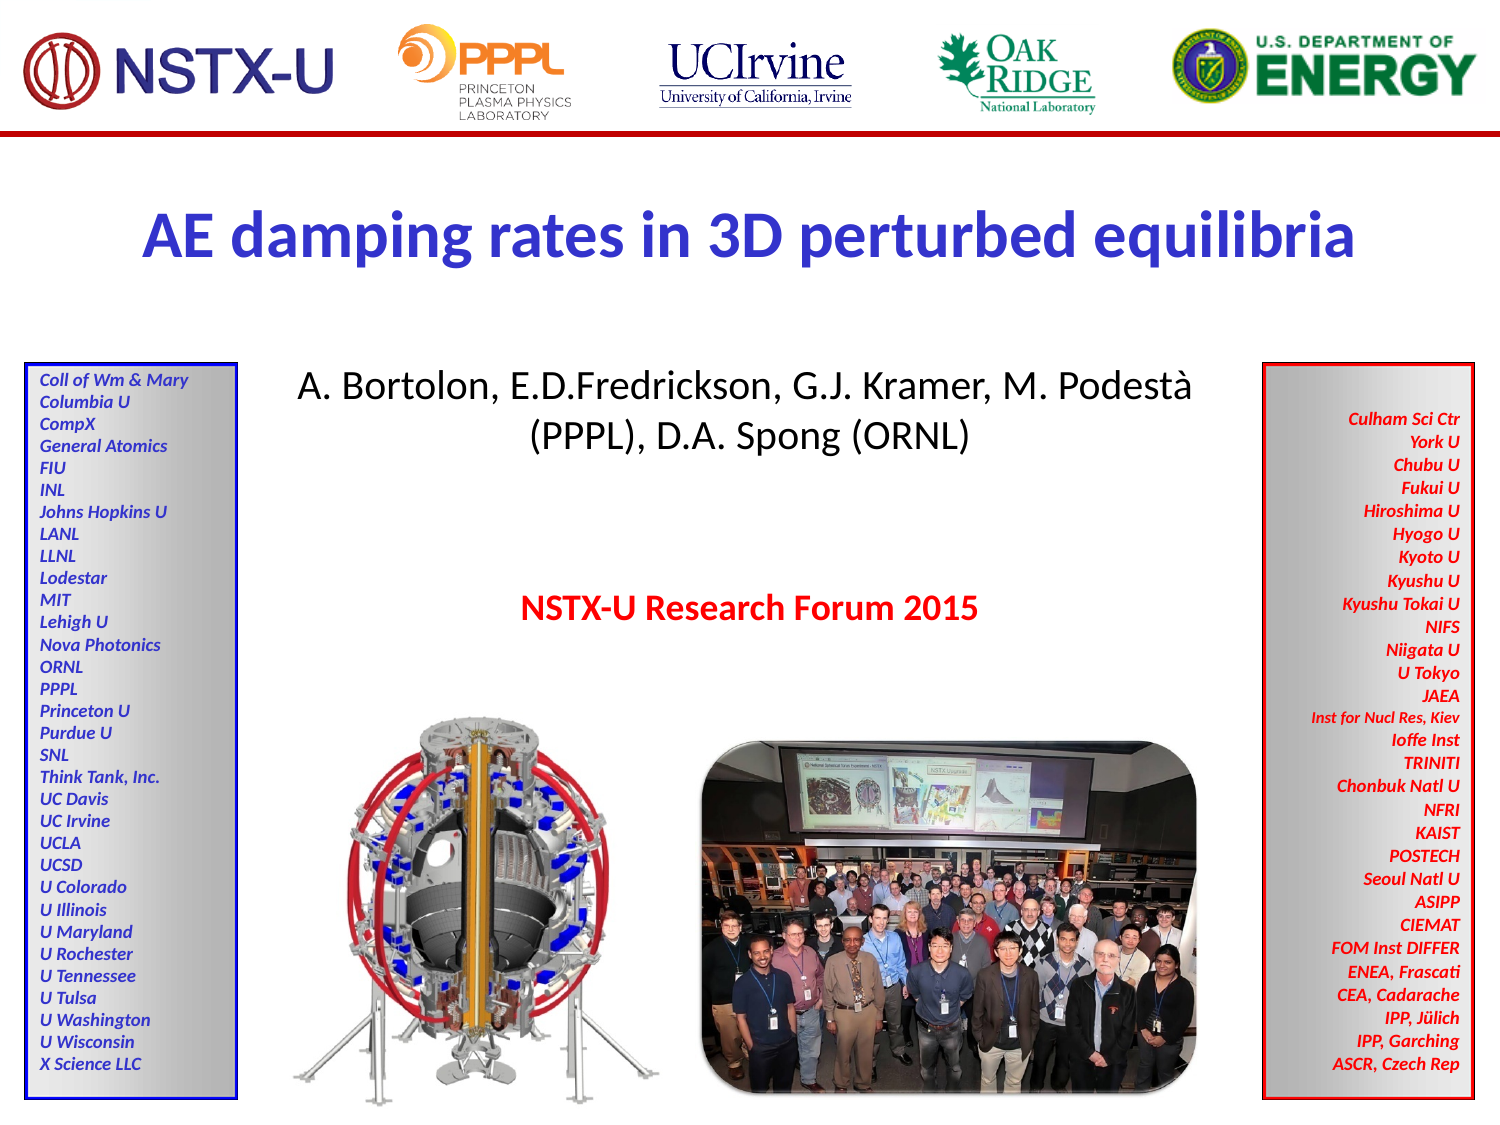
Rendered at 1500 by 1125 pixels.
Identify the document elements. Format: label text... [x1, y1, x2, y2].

title ​AE damping rates in 3D perturbed equilibria [0, 162, 1500, 300]
picture [1156, 17, 1486, 117]
picture [289, 712, 663, 1113]
subtitle A. Bortolon, E.D.Fredrickson, G.J. Kramer, M. Podestà (PPPL), D.A. Spong (ORNL) [275, 350, 1225, 538]
picture [936, 24, 1099, 119]
picture [24, 362, 238, 1100]
picture [398, 24, 571, 120]
list NSTX-U Research Forum 2015 [275, 575, 1225, 688]
picture [695, 737, 1200, 1100]
picture [659, 38, 857, 114]
picture [1262, 362, 1475, 1100]
picture [20, 30, 335, 112]
